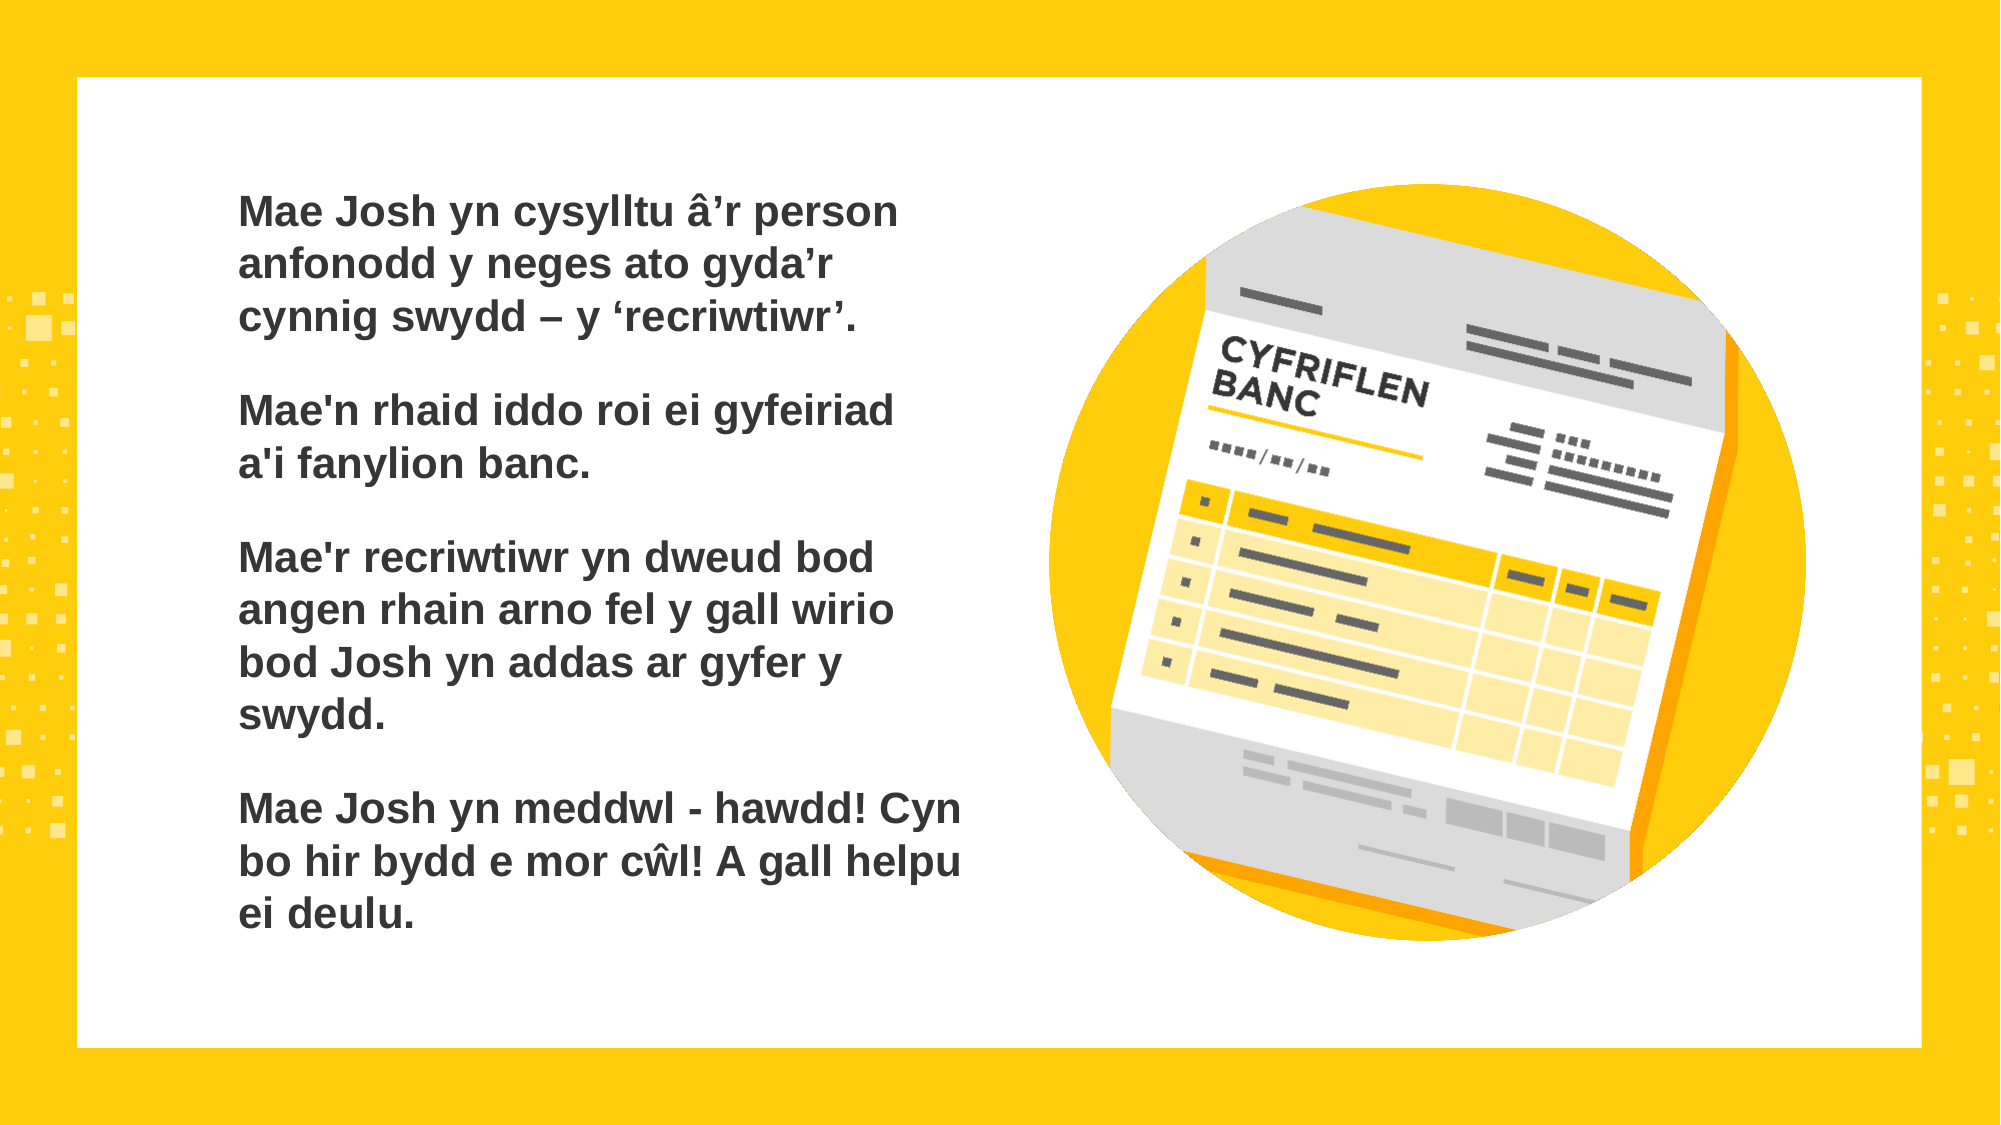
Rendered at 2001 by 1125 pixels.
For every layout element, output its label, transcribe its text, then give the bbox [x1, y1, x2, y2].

text_box Mae Josh yn cysylltu â’r person anfonodd y neges ato gyda’r cynnig swydd – y ‘recriwtiwr’. Mae'n rhaid iddo roi ei gyfeiriad a'i fanylion banc. Mae'r recriwtiwr yn dweud bod angen rhain arno fel y gall wirio bod Josh yn addas ar gyfer y swydd. Mae Josh yn meddwl - hawdd! Cyn bo hir bydd e mor cŵl! A gall helpu ei deulu. [223, 175, 980, 946]
picture [1049, 184, 1806, 941]
